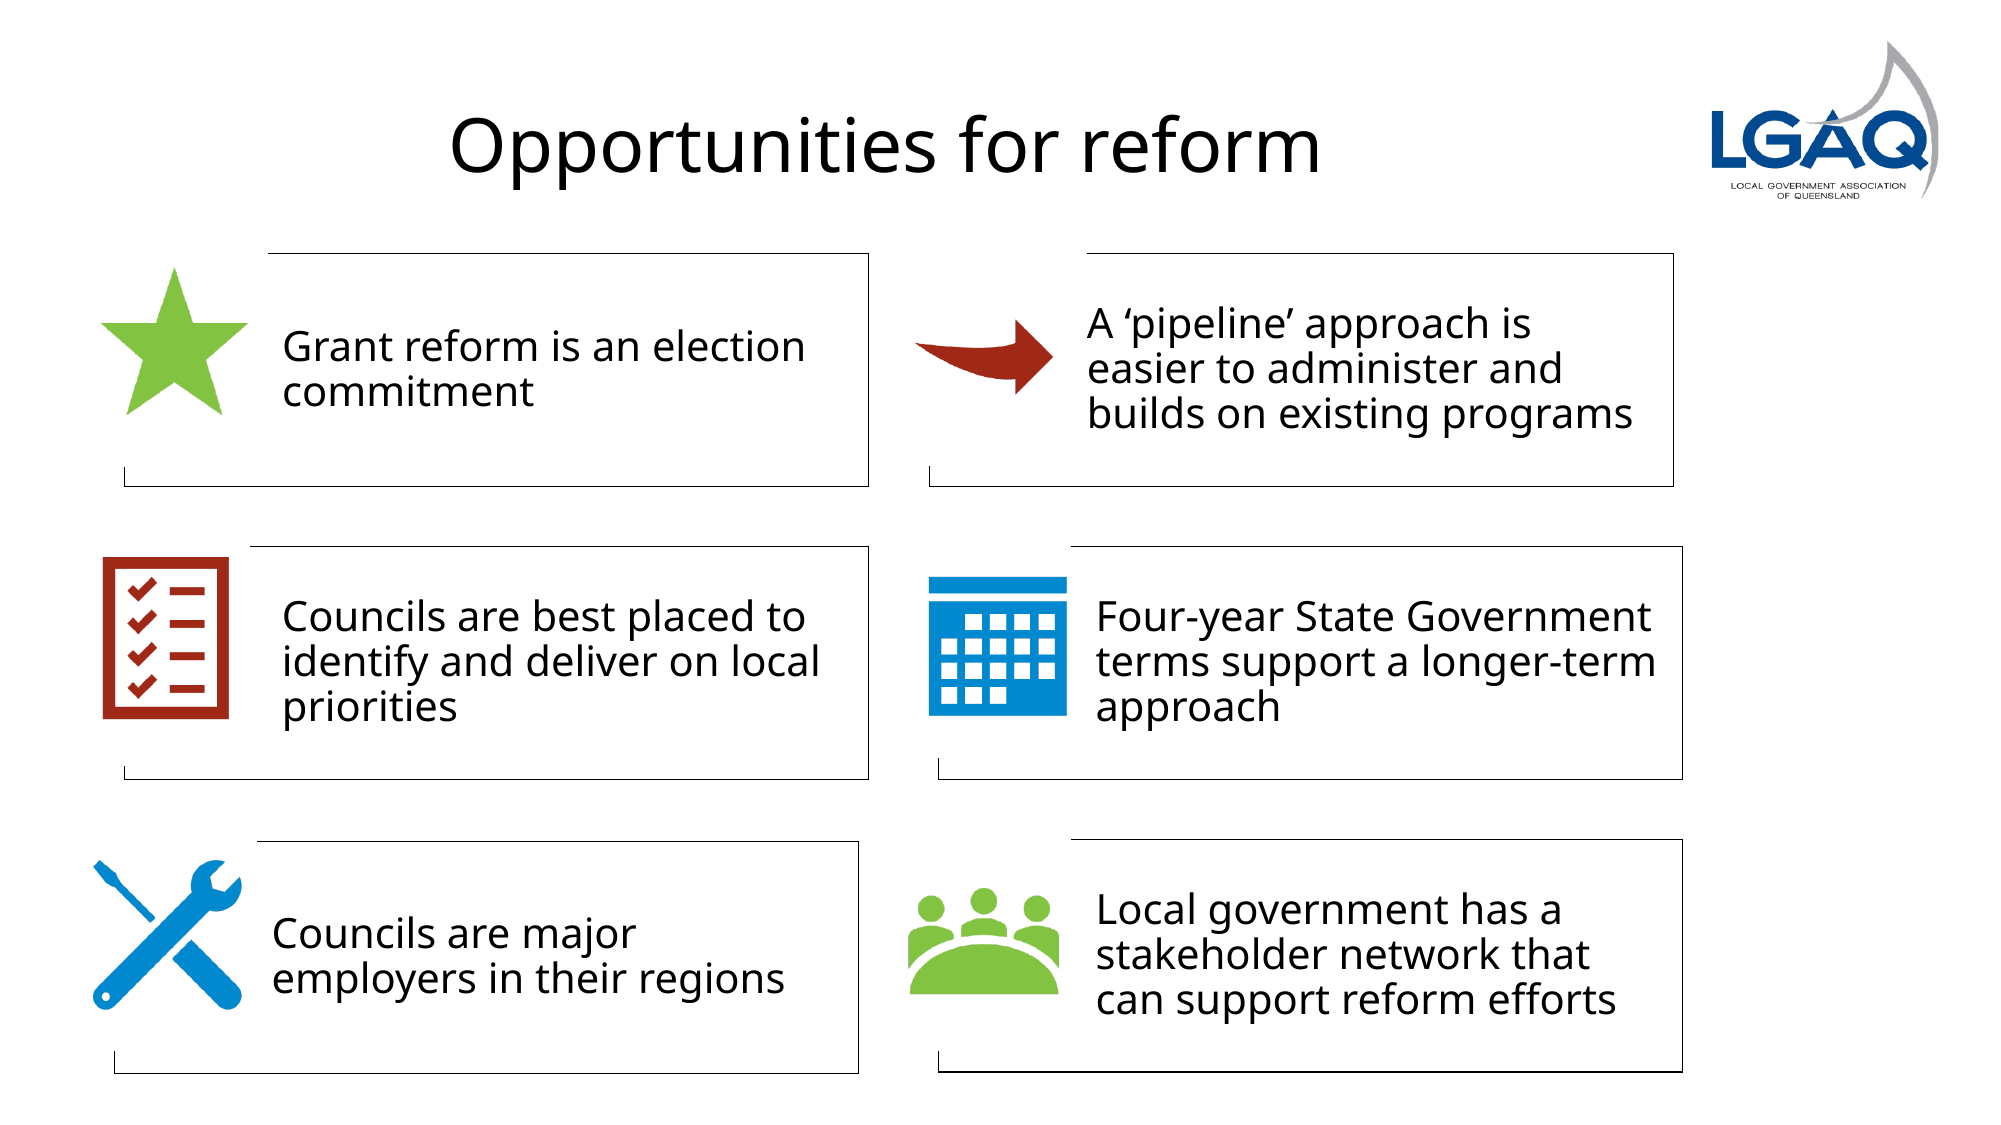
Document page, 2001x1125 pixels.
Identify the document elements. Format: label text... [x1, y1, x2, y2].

picture [68, 540, 263, 735]
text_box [7, 208, 1768, 1085]
picture [893, 850, 1074, 1031]
picture [78, 845, 256, 1024]
picture [900, 548, 1095, 744]
picture [908, 281, 1059, 432]
picture [85, 252, 263, 430]
text_box Opportunities for reform [146, 89, 1627, 195]
picture [1711, 40, 1939, 199]
